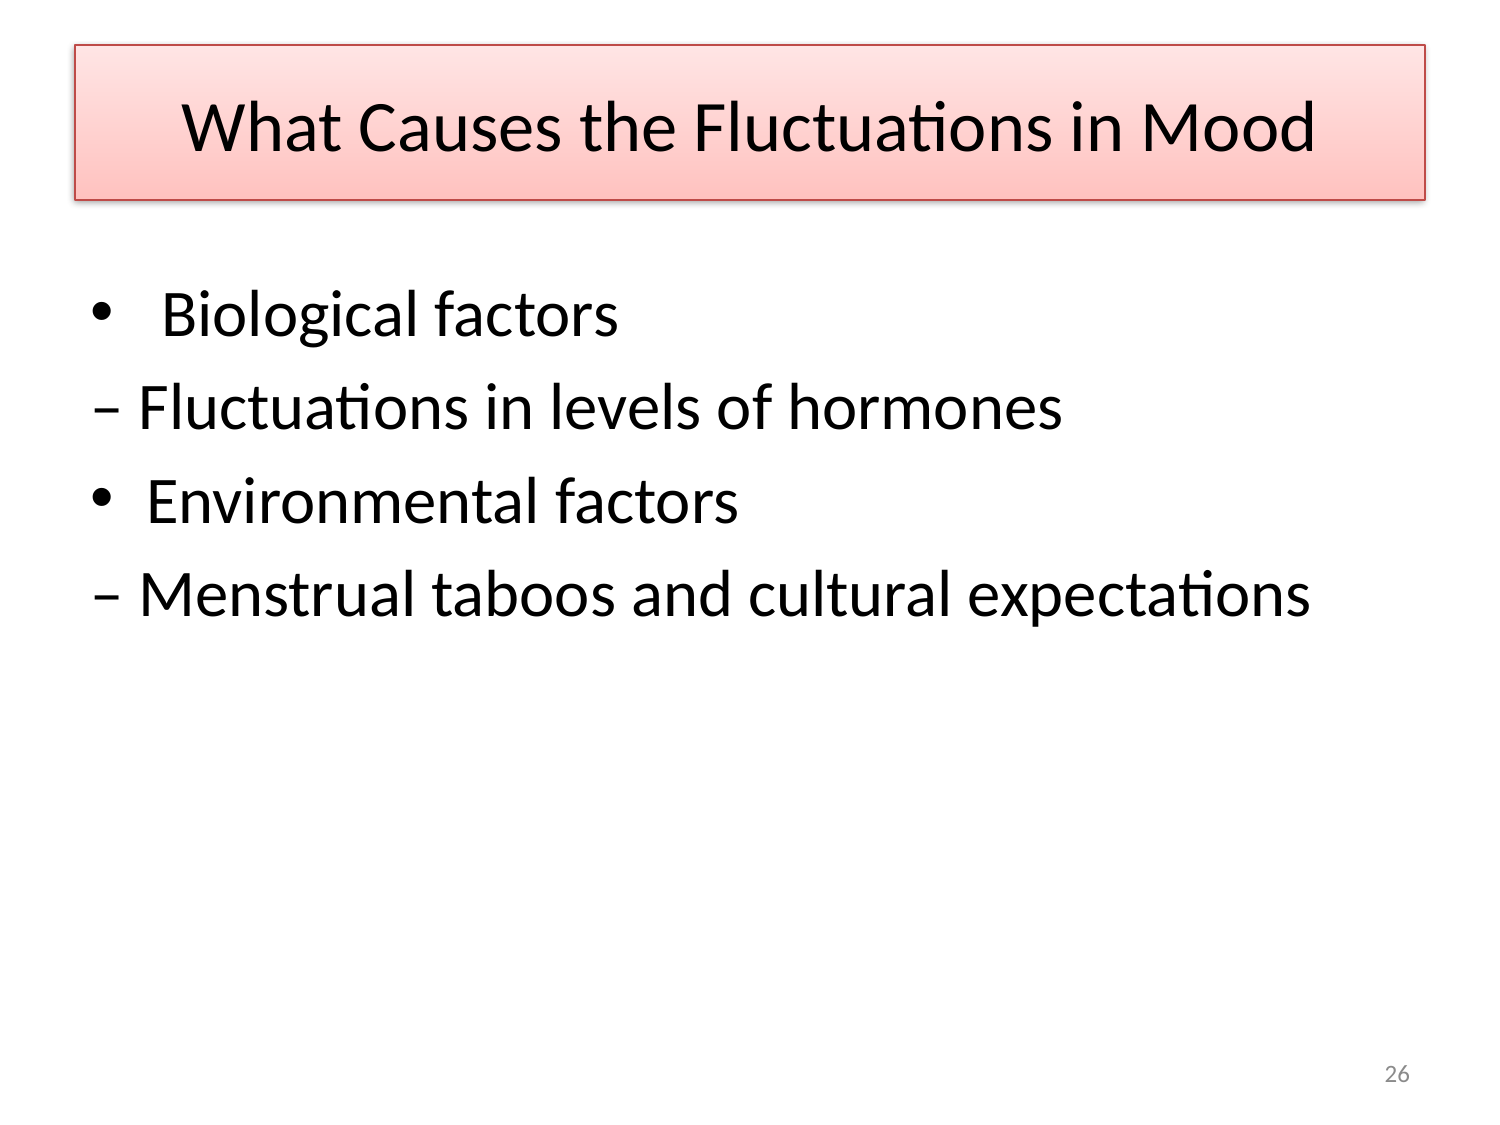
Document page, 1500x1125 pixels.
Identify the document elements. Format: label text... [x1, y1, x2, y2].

title What Causes the Fluctuations in Mood [74, 44, 1426, 201]
slide_number 26 [1074, 1042, 1425, 1103]
list Biological factors – Fluctuations in levels of hormones Environmental factors – Menstrual taboos and cultural expectations [75, 262, 1425, 1005]
